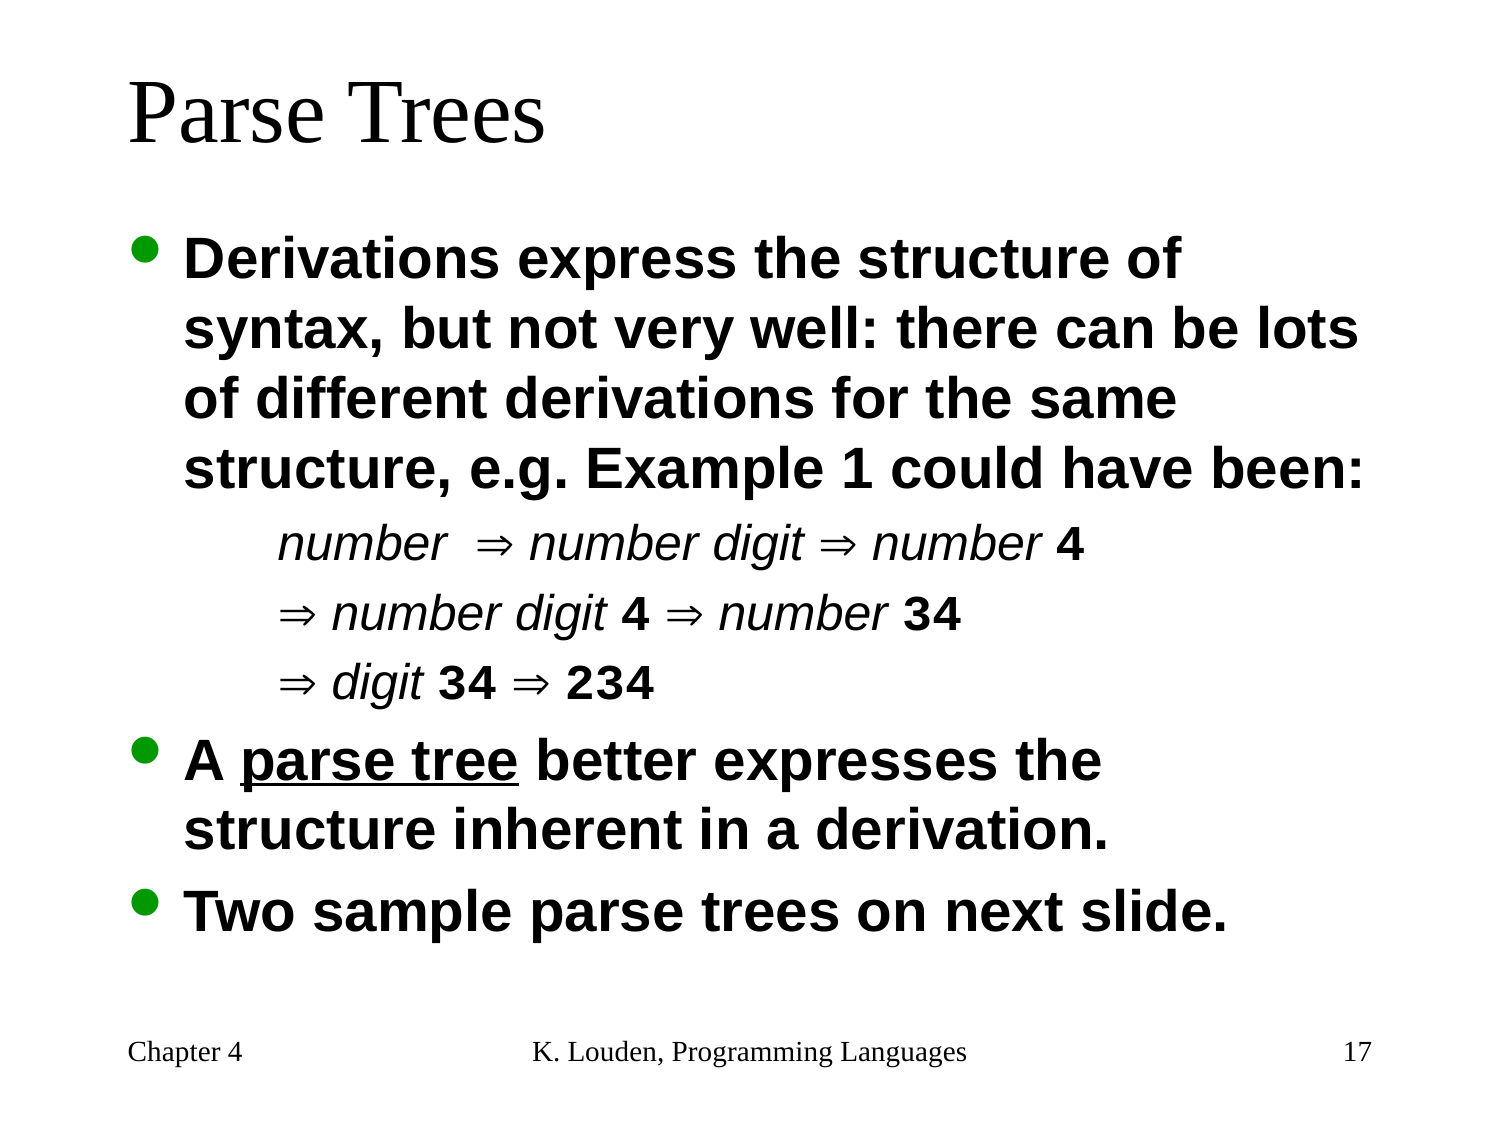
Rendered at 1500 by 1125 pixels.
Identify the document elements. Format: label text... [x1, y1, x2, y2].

footer K. Louden, Programming Languages [487, 1012, 1013, 1088]
title Parse Trees [112, 12, 1388, 201]
slide_number Chapter 4 [112, 1012, 426, 1088]
list Derivations express the structure of syntax, but not very well: there can be lots of different derivations for the same structure, e.g. Example 1 could have been: number  number digit  number 4  number digit 4  number 34  digit 34  234 A parse tree better expresses the structure inherent in a derivation. Two sample parse trees on next slide. [112, 212, 1388, 1001]
slide_number 17 [1074, 1012, 1388, 1088]
